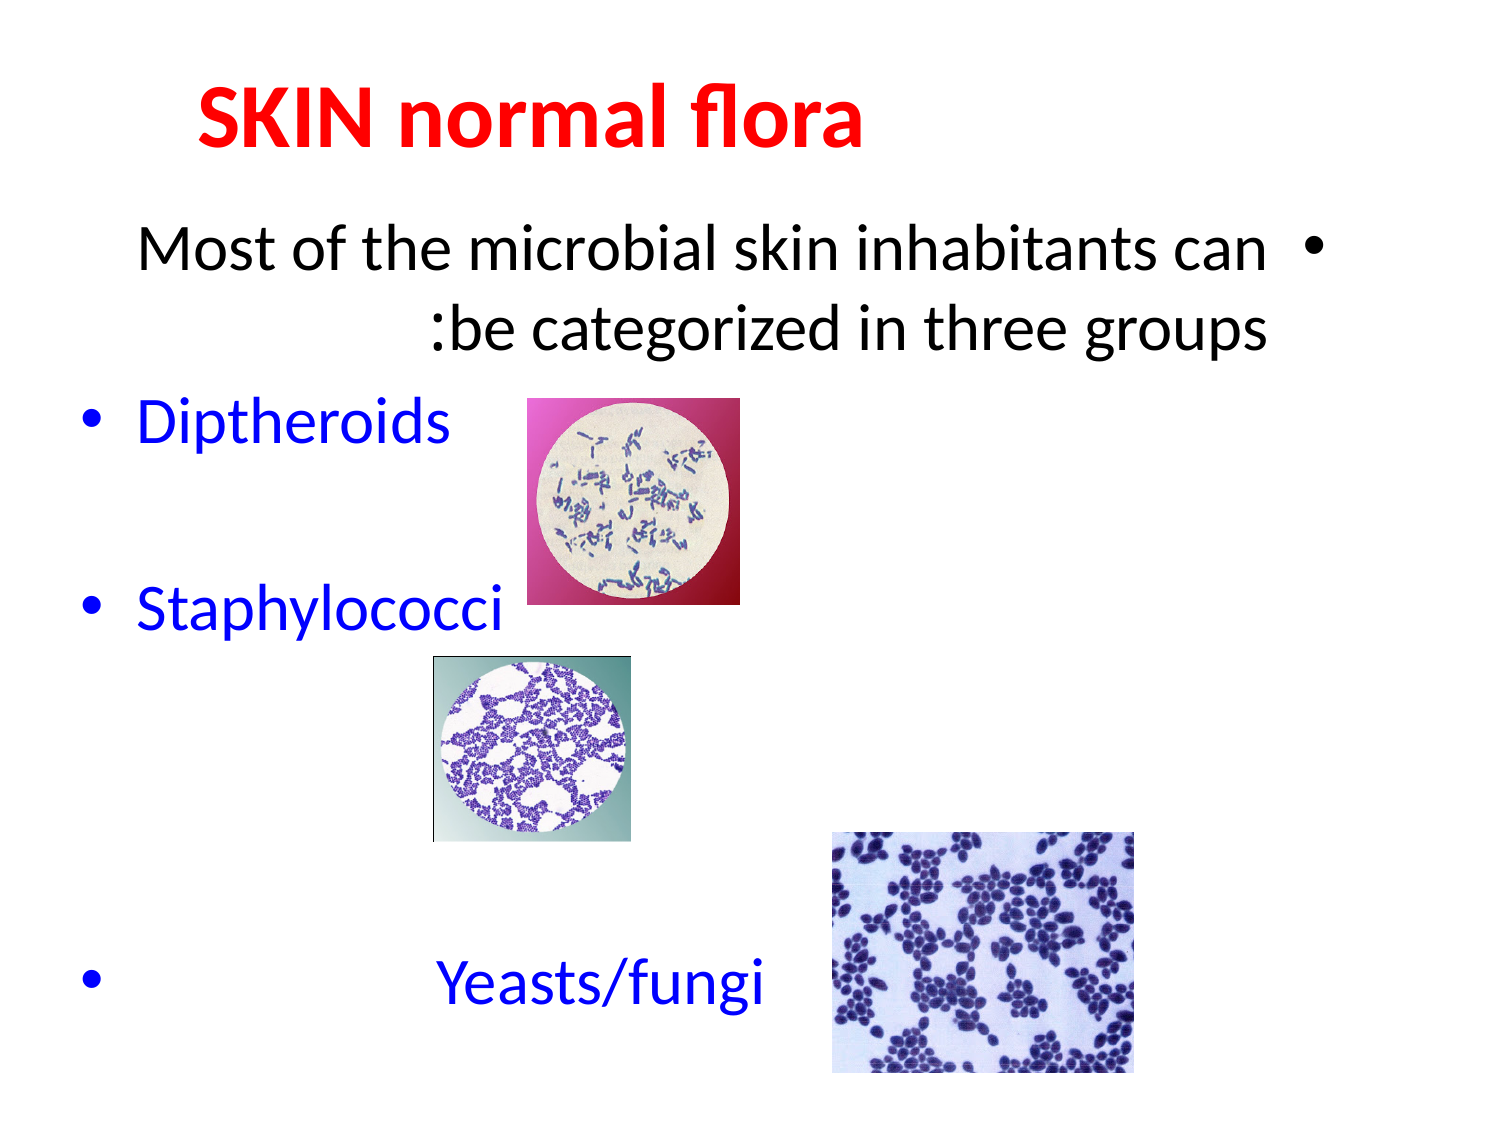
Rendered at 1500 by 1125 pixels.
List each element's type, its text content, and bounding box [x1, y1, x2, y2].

picture [831, 831, 1134, 1074]
list Most of the microbial skin inhabitants can be categorized in three groups: Diptheroids Staphylococci Yeasts/fungi [64, 196, 1341, 1094]
picture [433, 656, 631, 842]
title SKIN normal flora [76, 30, 988, 191]
picture [527, 398, 741, 605]
